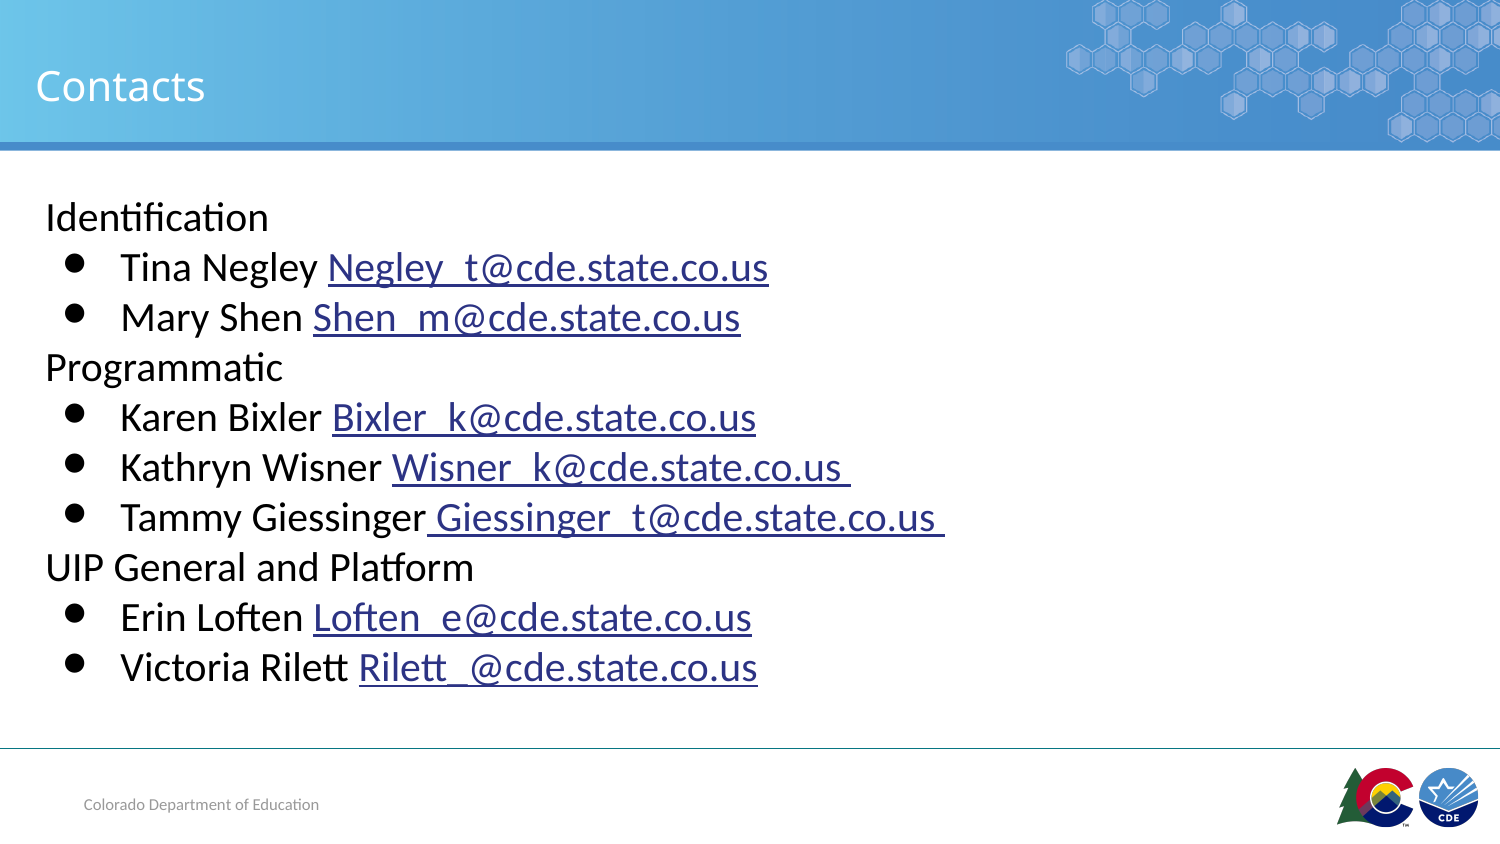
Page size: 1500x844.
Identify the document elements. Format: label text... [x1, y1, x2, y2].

text_box Identification Tina Negley Negley_t@cde.state.co.us Mary Shen Shen_m@cde.state.co.us Programmatic Karen Bixler Bixler_k@cde.state.co.us Kathryn Wisner Wisner_k@cde.state.co.us Tammy Giessinger Giessinger_t@cde.state.co.us UIP General and Platform Erin Loften Loften_e@cde.state.co.us Victoria Rilett Rilett_@cde.state.co.us [30, 174, 1482, 705]
picture [0, 0, 1500, 151]
picture [1336, 767, 1479, 828]
title Contacts [34, 37, 1433, 132]
